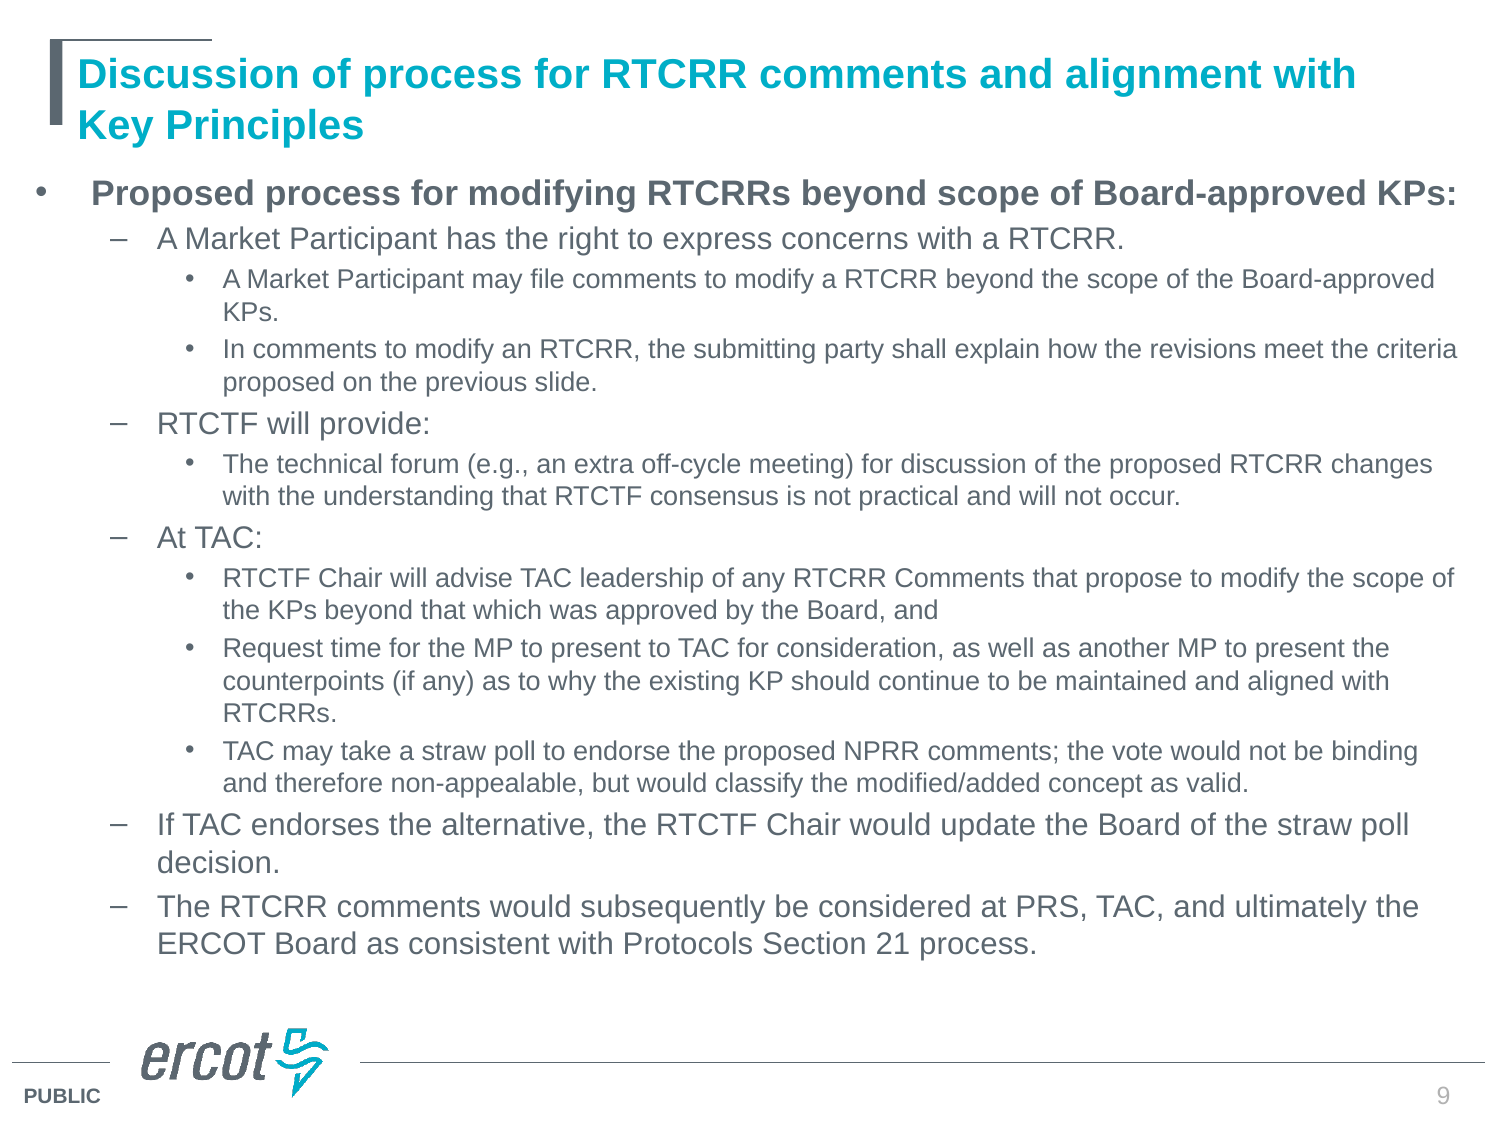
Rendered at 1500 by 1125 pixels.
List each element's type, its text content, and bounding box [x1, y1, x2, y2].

picture [137, 1024, 332, 1100]
title Discussion of process for RTCRR comments and alignment with Key Principles [62, 39, 1450, 125]
list Proposed process for modifying RTCRRs beyond scope of Board-approved KPs: A Market Participant has the right to express concerns with a RTCRR. A Market Participant may file comments to modify a RTCRR beyond the scope of the Board-approved KPs. In comments to modify an RTCRR, the submitting party shall explain how the revisions meet the criteria proposed on the previous slide. RTCTF will provide: The technical forum (e.g., an extra off-cycle meeting) for discussion of the proposed RTCRR changes with the understanding that RTCTF consensus is not practical and will not occur. At TAC: RTCTF Chair will advise TAC leadership of any RTCRR Comments that propose to modify the scope of the KPs beyond that which was approved by the Board, and Request time for the MP to present to TAC for consideration, as well as another MP to present the counterpoints (if any) as to why the existing KP should continue to be maintained and aligned with RTCRRs. TAC may take a straw poll to endorse the proposed NPRR comments; the vote would not be binding and therefore non-appealable, but would classify the modified/added concept as valid. If TAC endorses the alternative, the RTCTF Chair would update the Board of the straw poll decision. The RTCRR comments would subsequently be considered at PRS, TAC, and ultimately the ERCOT Board as consistent with Protocols Section 21 process. [20, 162, 1483, 1006]
slide_number 9 [1400, 1076, 1488, 1113]
